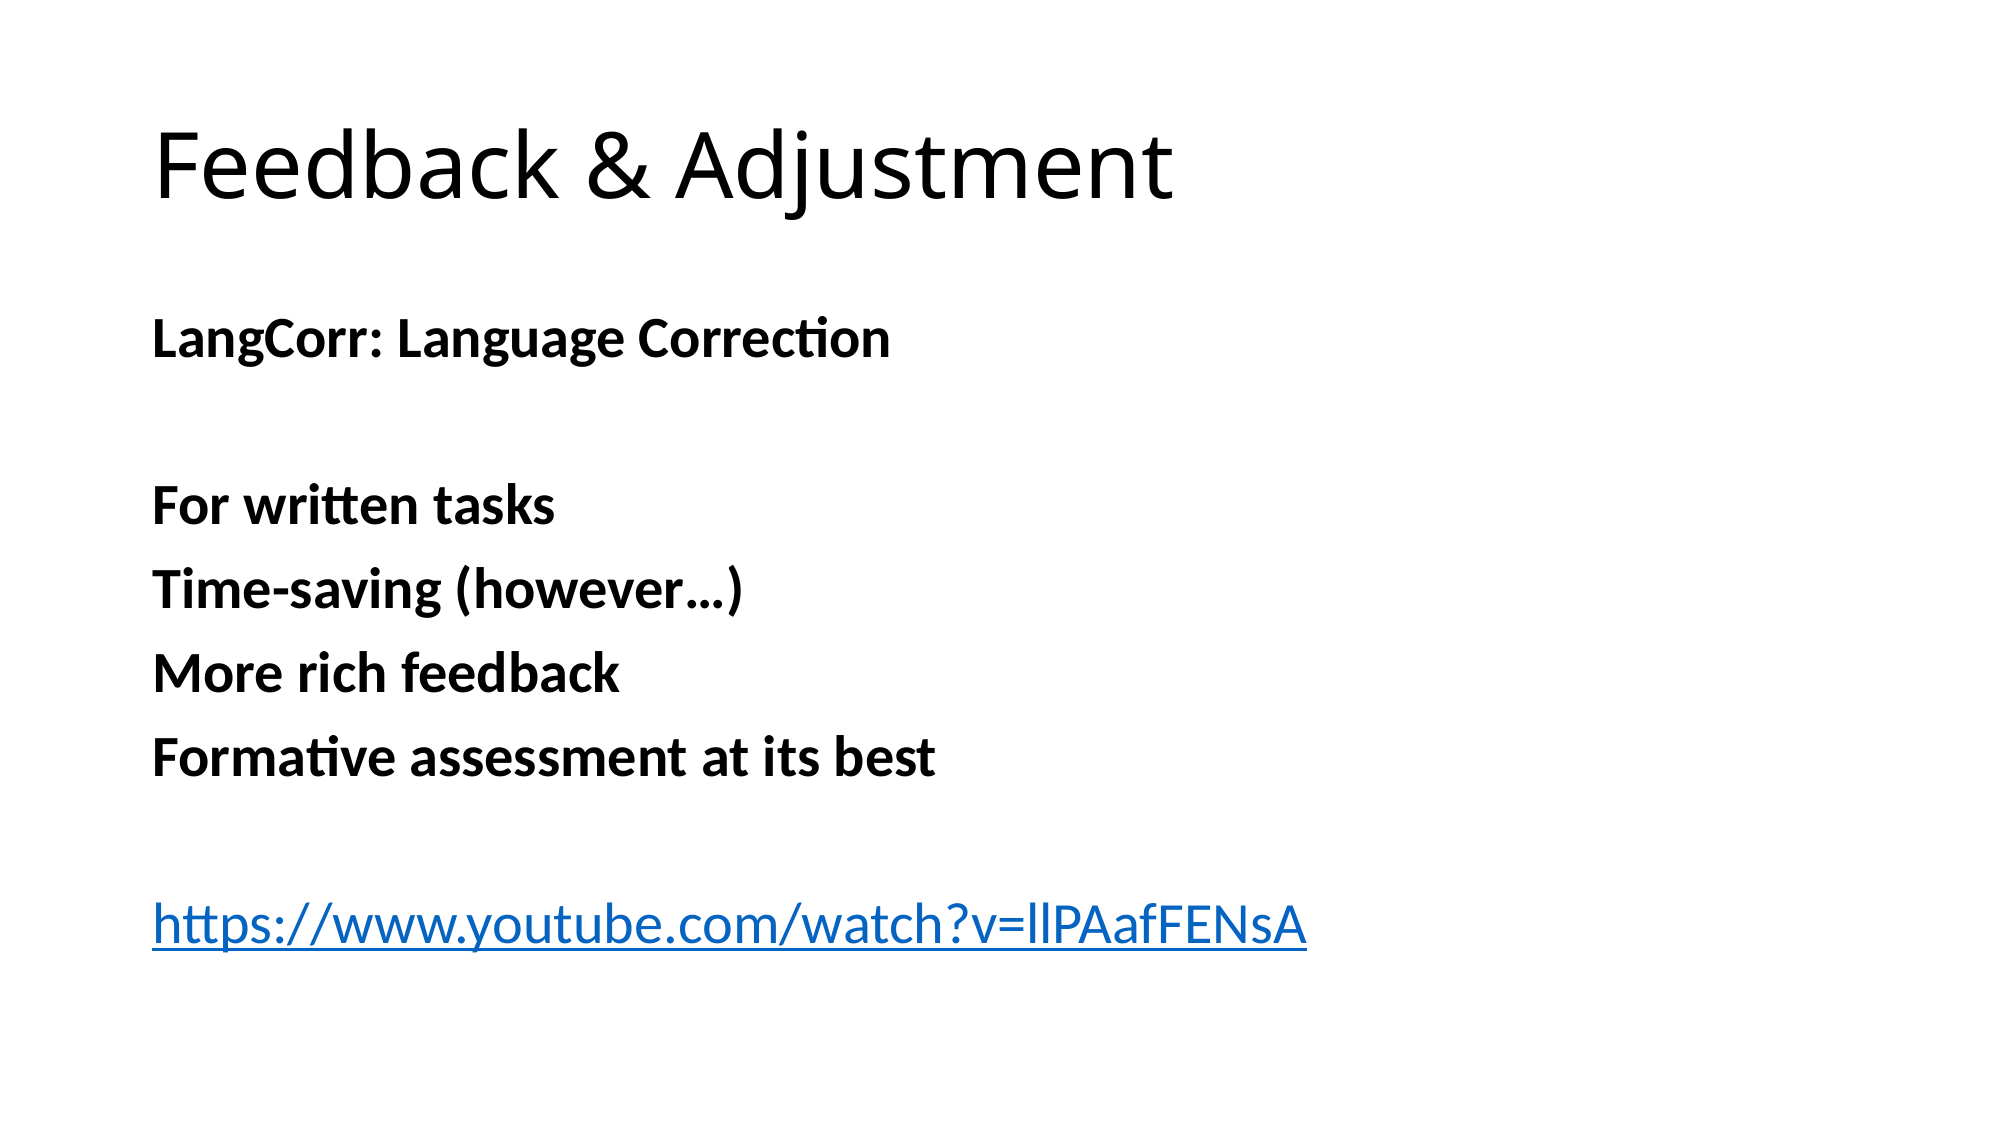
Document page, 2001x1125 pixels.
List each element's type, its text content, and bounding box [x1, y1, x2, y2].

list LangCorr: Language Correction For written tasks Time-saving (however…) More rich feedback Formative assessment at its best https://www.youtube.com/watch?v=llPAafFENsA [137, 299, 1863, 1014]
title Feedback & Adjustment [137, 59, 1863, 278]
